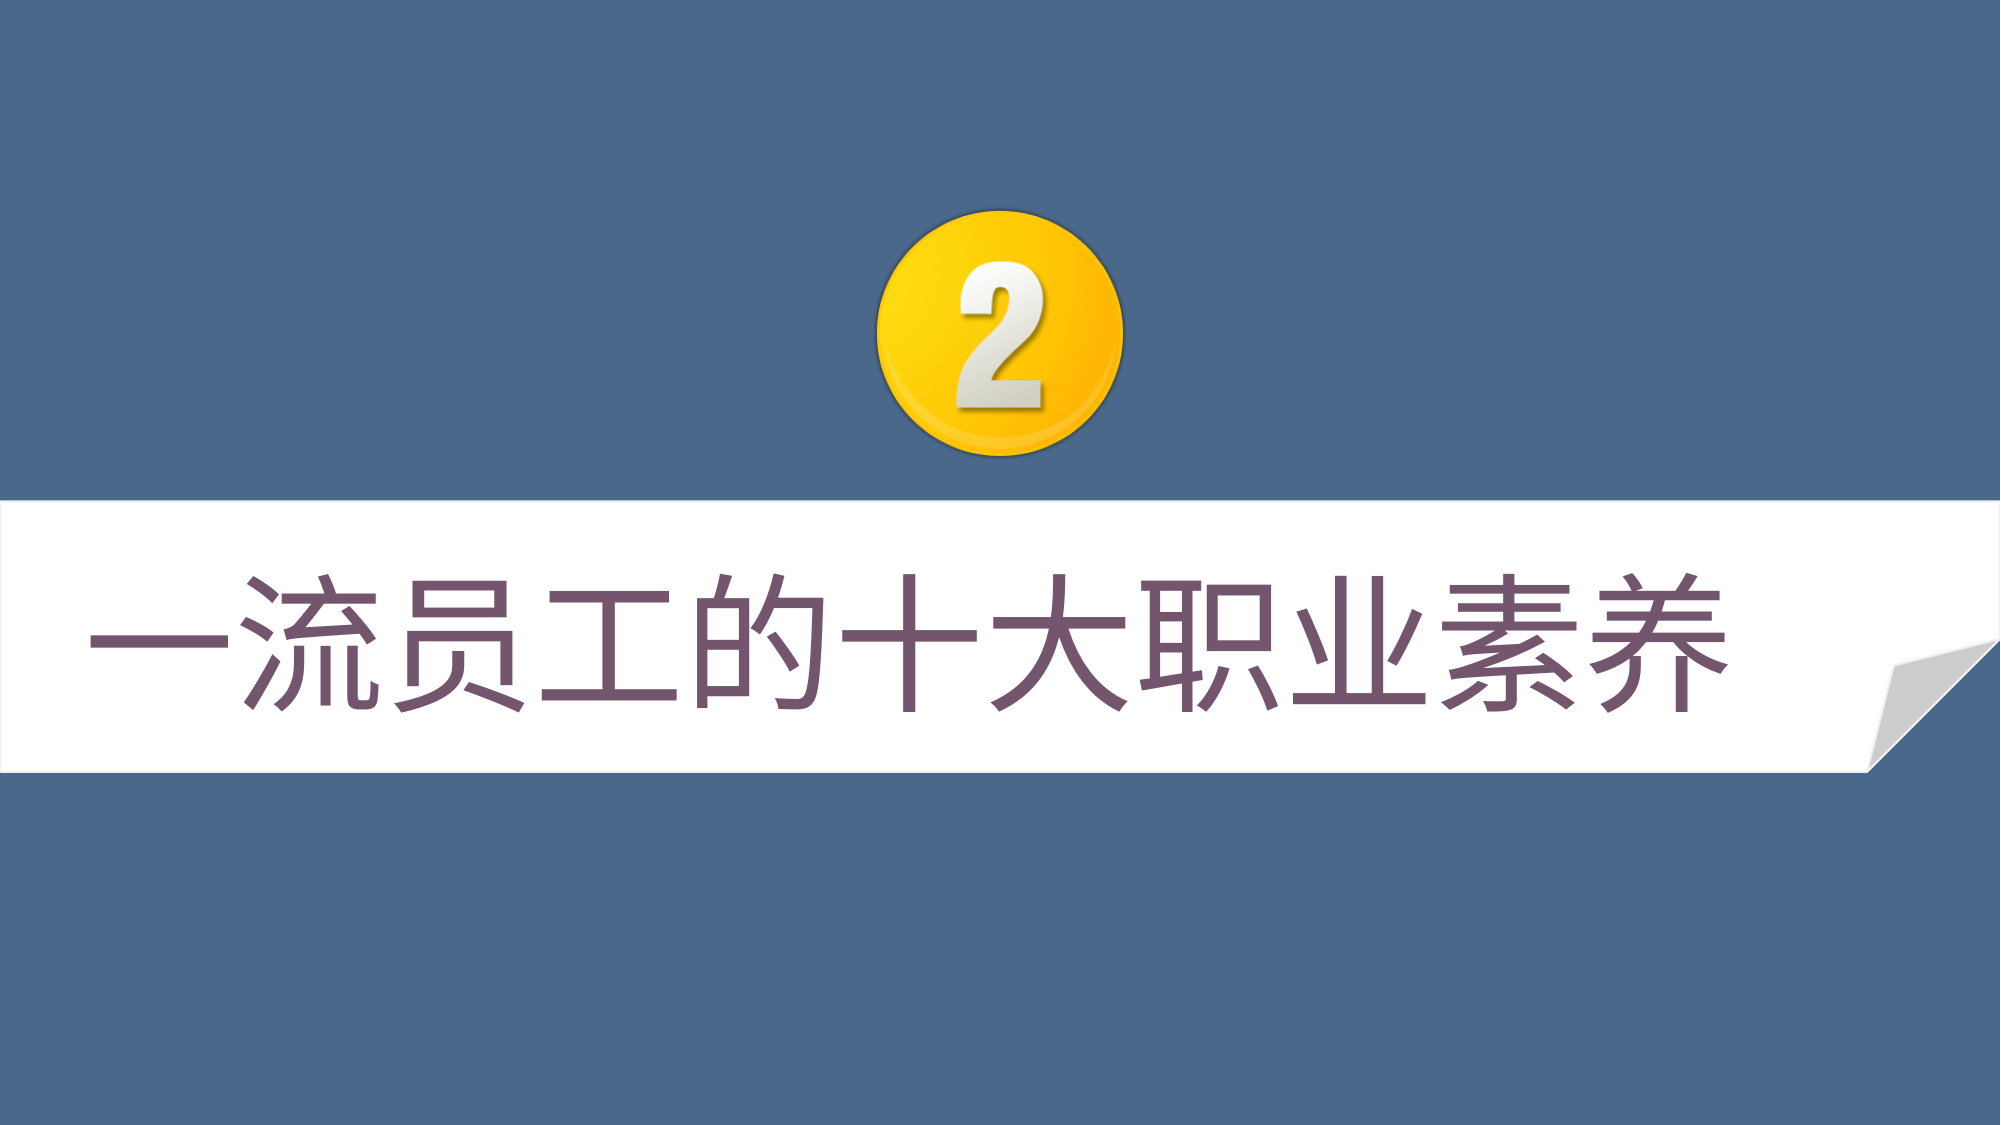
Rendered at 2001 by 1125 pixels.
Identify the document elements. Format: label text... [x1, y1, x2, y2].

picture [864, 198, 1136, 469]
text_box [0, 500, 2000, 773]
text_box 一流员工的十大职业素养 [69, 543, 1874, 738]
